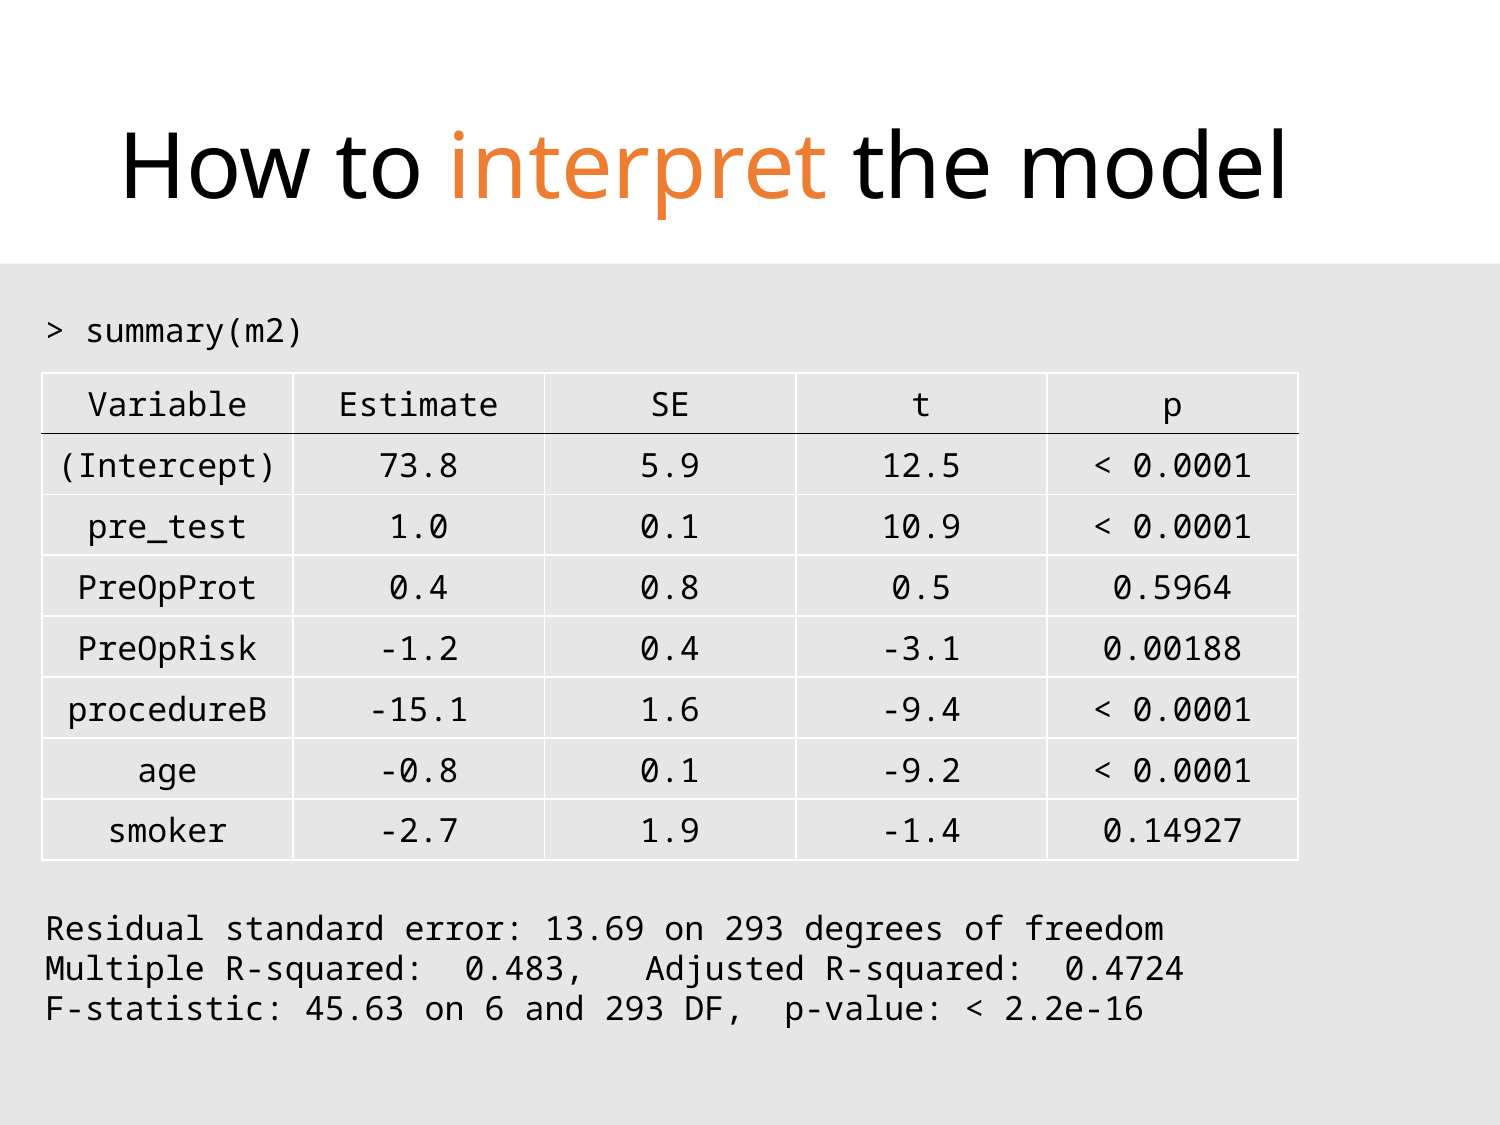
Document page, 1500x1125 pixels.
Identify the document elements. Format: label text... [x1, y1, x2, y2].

table_header Variable [43, 374, 292, 433]
table_cell 0.14927 [1048, 800, 1297, 859]
table_cell 12.5 [797, 434, 1046, 494]
table_cell procedureB [43, 678, 292, 737]
table_cell 0.00188 [1048, 617, 1297, 676]
table_cell -1.4 [797, 800, 1046, 859]
table_cell 0.5 [797, 556, 1046, 615]
table_cell -3.1 [797, 617, 1046, 676]
table_cell 0.4 [545, 617, 795, 676]
text_box > summary(m2) Residual standard error: 13.69 on 293 degrees of freedom Multiple R-squared: 0.483, Adjusted R-squared: 0.4724 F-statistic: 45.63 on 6 and 293 DF, p-value: < 2.2e-16 [0, 263, 1500, 1125]
table_cell 0.5964 [1048, 556, 1297, 615]
table_header t [797, 374, 1046, 433]
table_cell -15.1 [294, 678, 544, 737]
table_cell 0.4 [294, 556, 544, 615]
table_cell 0.1 [545, 495, 795, 554]
table_cell -9.2 [797, 739, 1046, 798]
table_cell (Intercept) [43, 434, 292, 494]
table_cell 73.8 [294, 434, 544, 494]
table_cell < 0.0001 [1048, 434, 1297, 494]
table_cell 5.9 [545, 434, 795, 494]
table_cell 1.9 [545, 800, 795, 859]
table_cell 0.8 [545, 556, 795, 615]
table_cell PreOpRisk [43, 617, 292, 676]
table_cell 0.1 [545, 739, 795, 798]
table_cell -1.2 [294, 617, 544, 676]
table_header SE [545, 374, 795, 433]
table_header Estimate [294, 374, 544, 433]
table_cell 10.9 [797, 495, 1046, 554]
table_cell age [43, 739, 292, 798]
table_cell 1.6 [545, 678, 795, 737]
table_cell smoker [43, 800, 292, 859]
table_cell < 0.0001 [1048, 739, 1297, 798]
table_cell PreOpProt [43, 556, 292, 615]
table_cell 1.0 [294, 495, 544, 554]
title How to interpret the model [103, 59, 1397, 263]
table_cell < 0.0001 [1048, 678, 1297, 737]
table_cell -0.8 [294, 739, 544, 798]
table_cell < 0.0001 [1048, 495, 1297, 554]
table_header p [1048, 374, 1297, 433]
table_cell -9.4 [797, 678, 1046, 737]
table_cell -2.7 [294, 800, 544, 859]
table_cell pre_test [43, 495, 292, 554]
